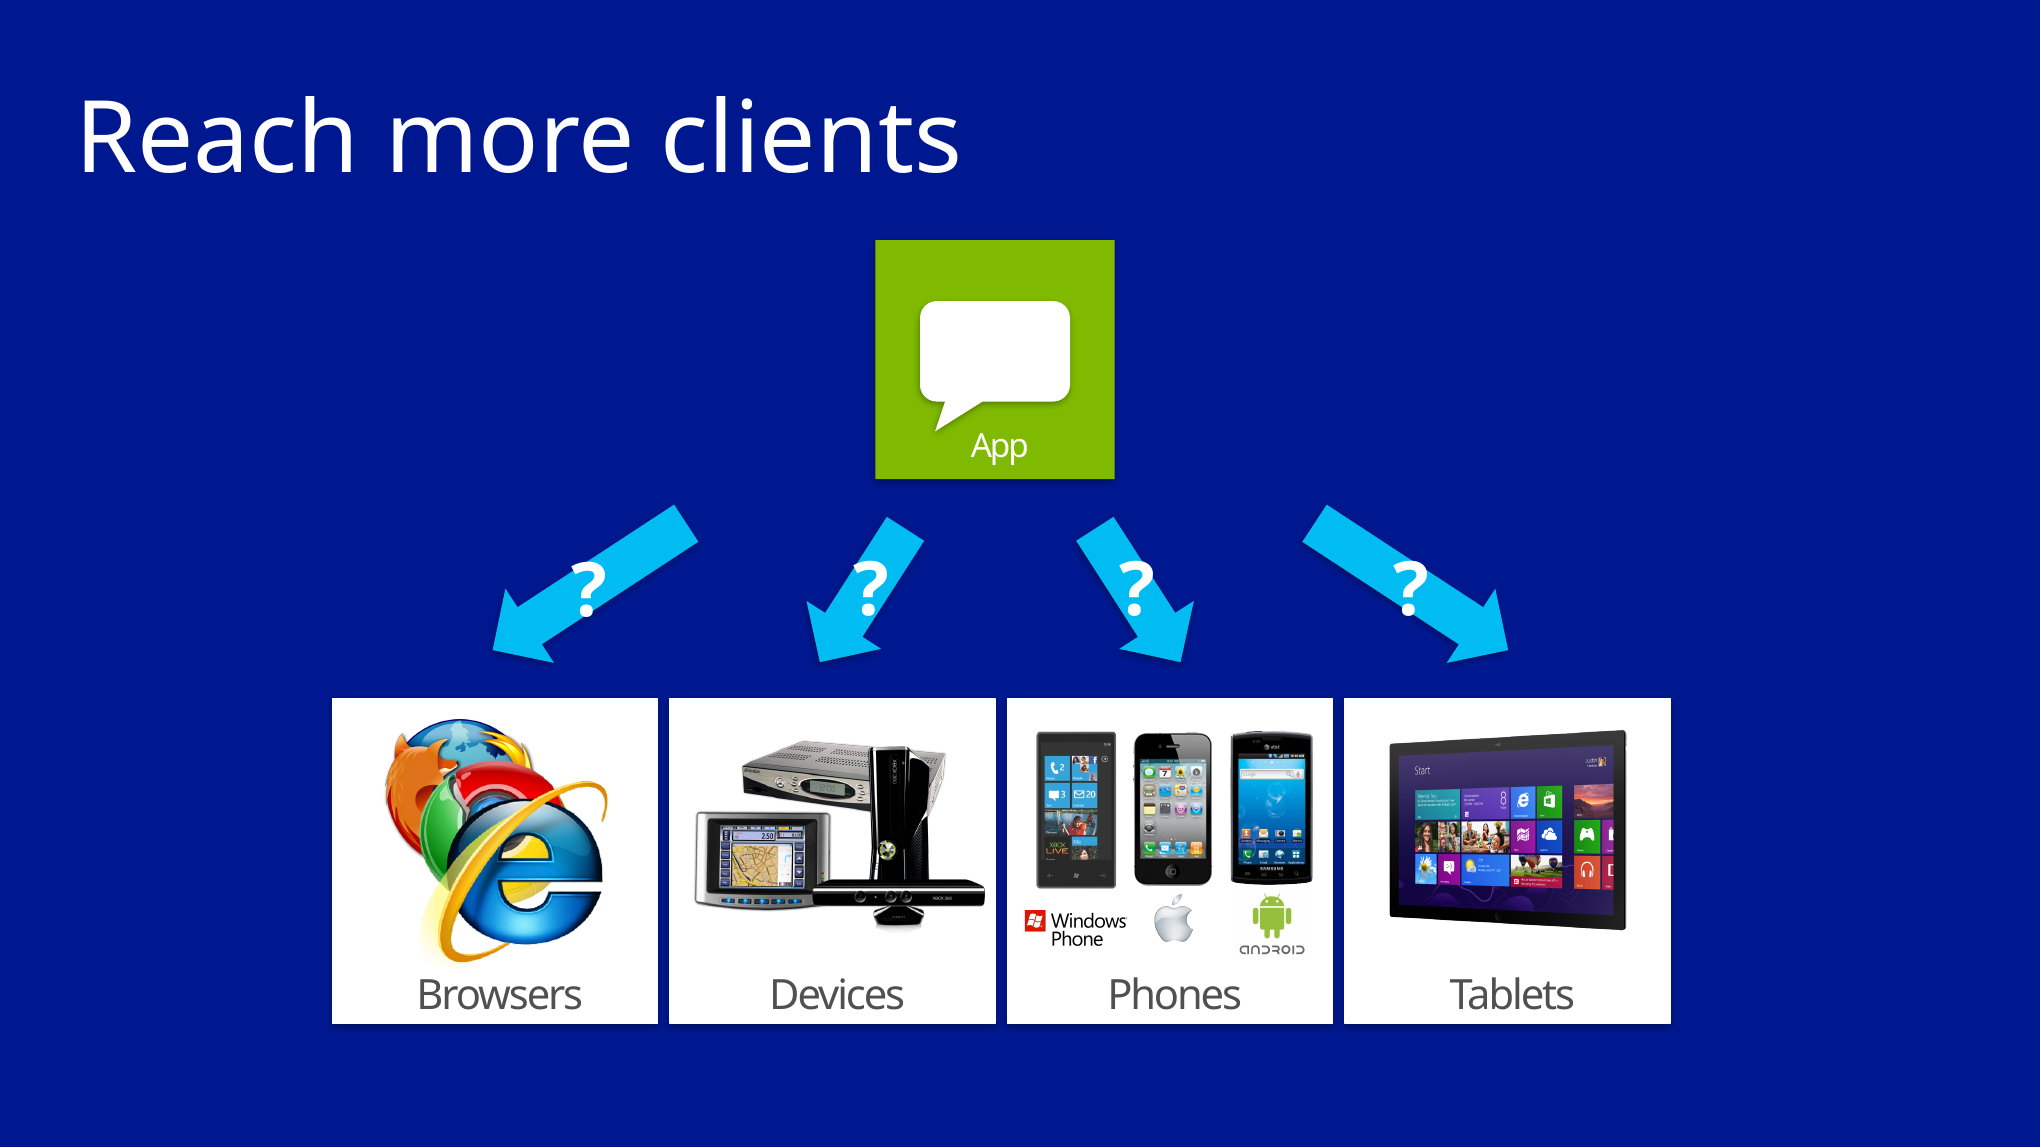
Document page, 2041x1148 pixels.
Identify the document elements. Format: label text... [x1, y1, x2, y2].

title Reach more clients [45, 48, 1996, 199]
text_box ? [1378, 533, 1445, 638]
text_box [1301, 504, 1378, 593]
text_box [805, 591, 882, 663]
text_box ? [556, 533, 623, 639]
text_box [875, 239, 1115, 480]
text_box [332, 688, 1671, 1024]
text_box [623, 503, 700, 593]
text_box [491, 581, 556, 664]
text_box [1075, 516, 1125, 587]
text_box [1445, 581, 1509, 664]
text_box ? [838, 533, 904, 639]
text_box [1118, 600, 1195, 663]
text_box ? [1105, 533, 1171, 638]
text_box [875, 516, 925, 574]
